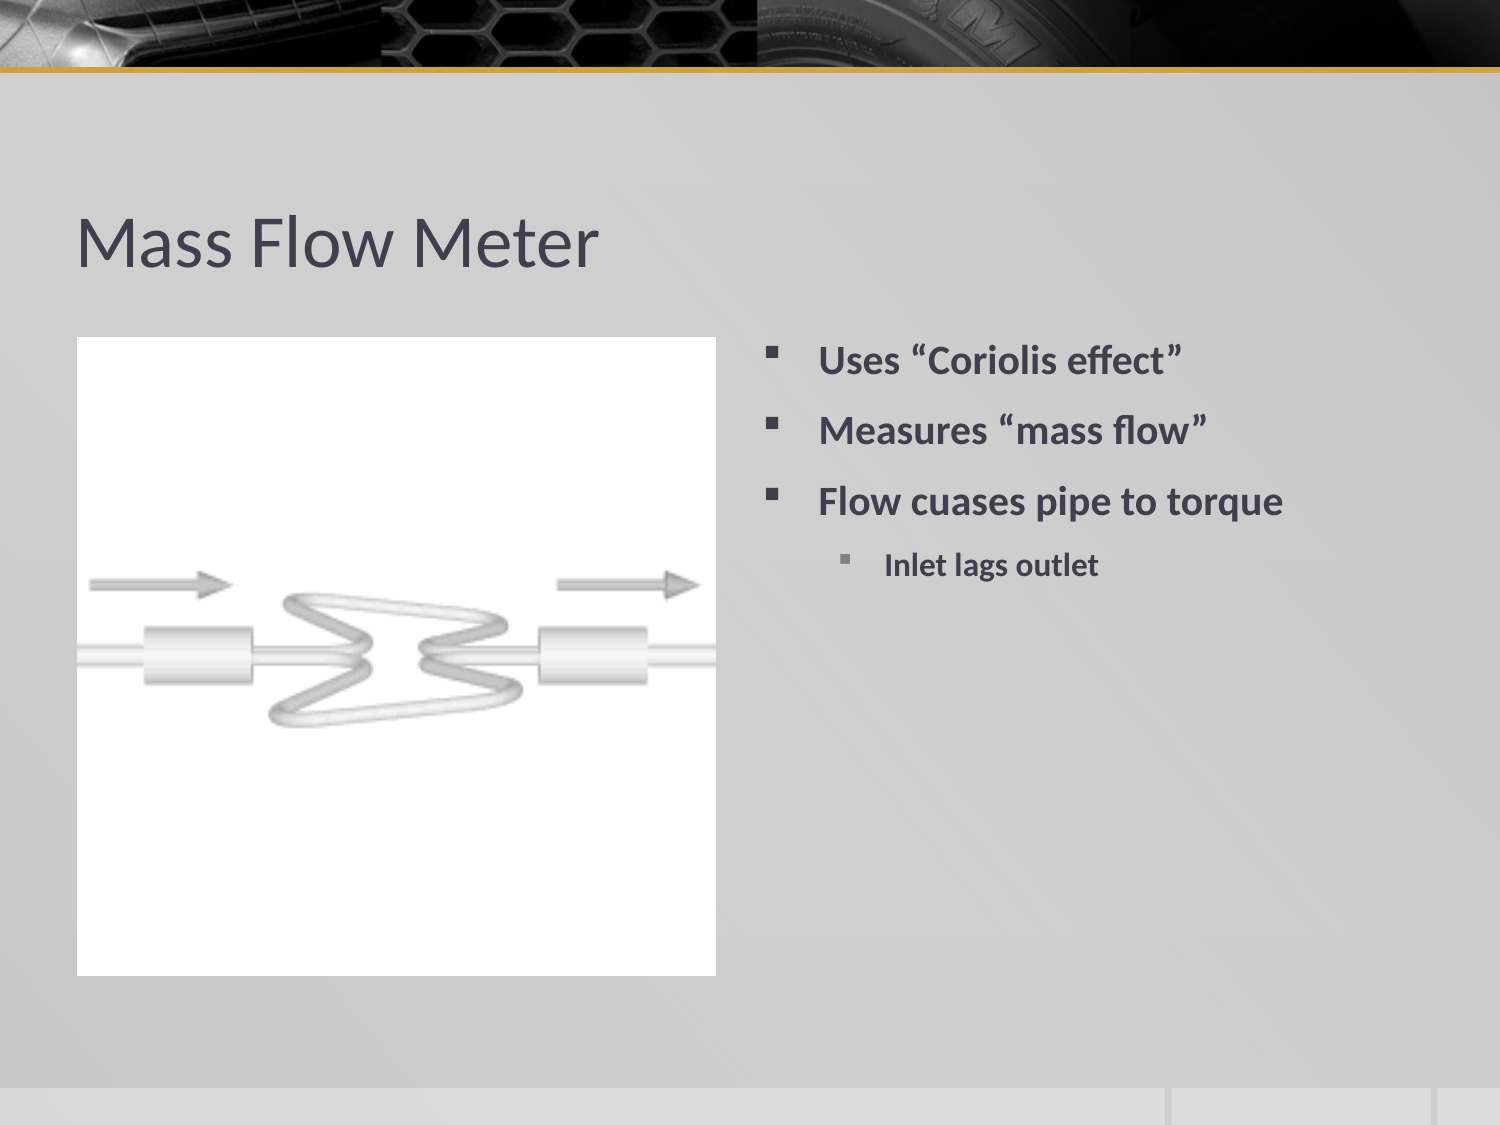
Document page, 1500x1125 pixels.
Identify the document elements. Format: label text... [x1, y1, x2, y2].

title Mass Flow Meter [75, 162, 1425, 313]
picture [0, 0, 1500, 67]
picture [77, 337, 716, 976]
list Uses “Coriolis effect” Measures “mass flow” Flow cuases pipe to torque Inlet lags outlet [762, 324, 1425, 1000]
